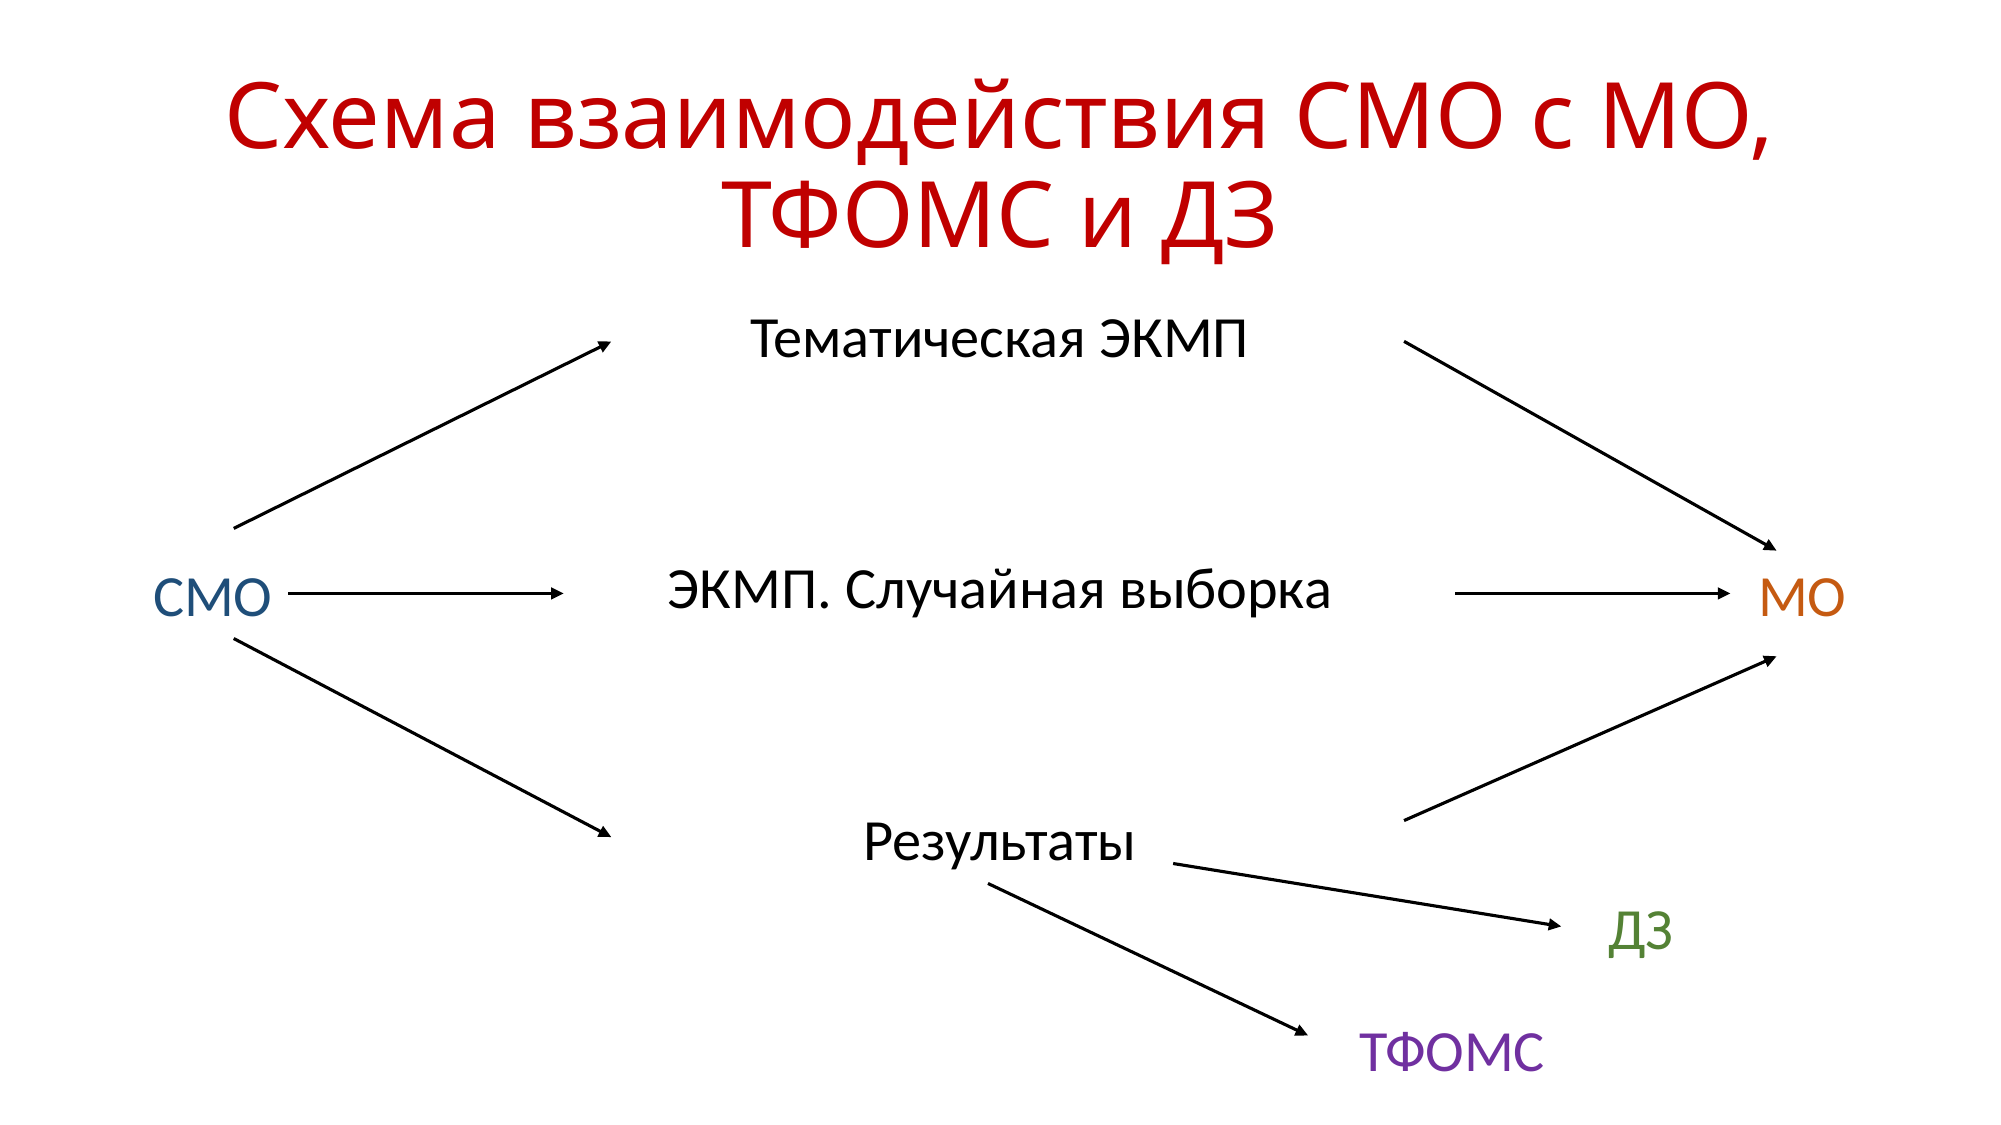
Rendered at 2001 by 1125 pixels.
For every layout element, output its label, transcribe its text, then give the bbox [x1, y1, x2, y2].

title Схема взаимодействия СМО с МО, ТФОМС и ДЗ [137, 59, 1863, 278]
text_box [987, 883, 1308, 1036]
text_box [1403, 656, 1777, 821]
list Тематическая ЭКМП ЭКМП. Случайная выборка Результаты [137, 299, 1863, 1014]
text_box МО [1743, 550, 1862, 636]
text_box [233, 638, 612, 838]
text_box ТФОМС [1344, 1005, 1560, 1091]
text_box ДЗ [1593, 883, 1689, 969]
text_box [1173, 863, 1562, 927]
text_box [1403, 341, 1777, 551]
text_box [233, 341, 612, 529]
text_box СМО [138, 550, 288, 636]
